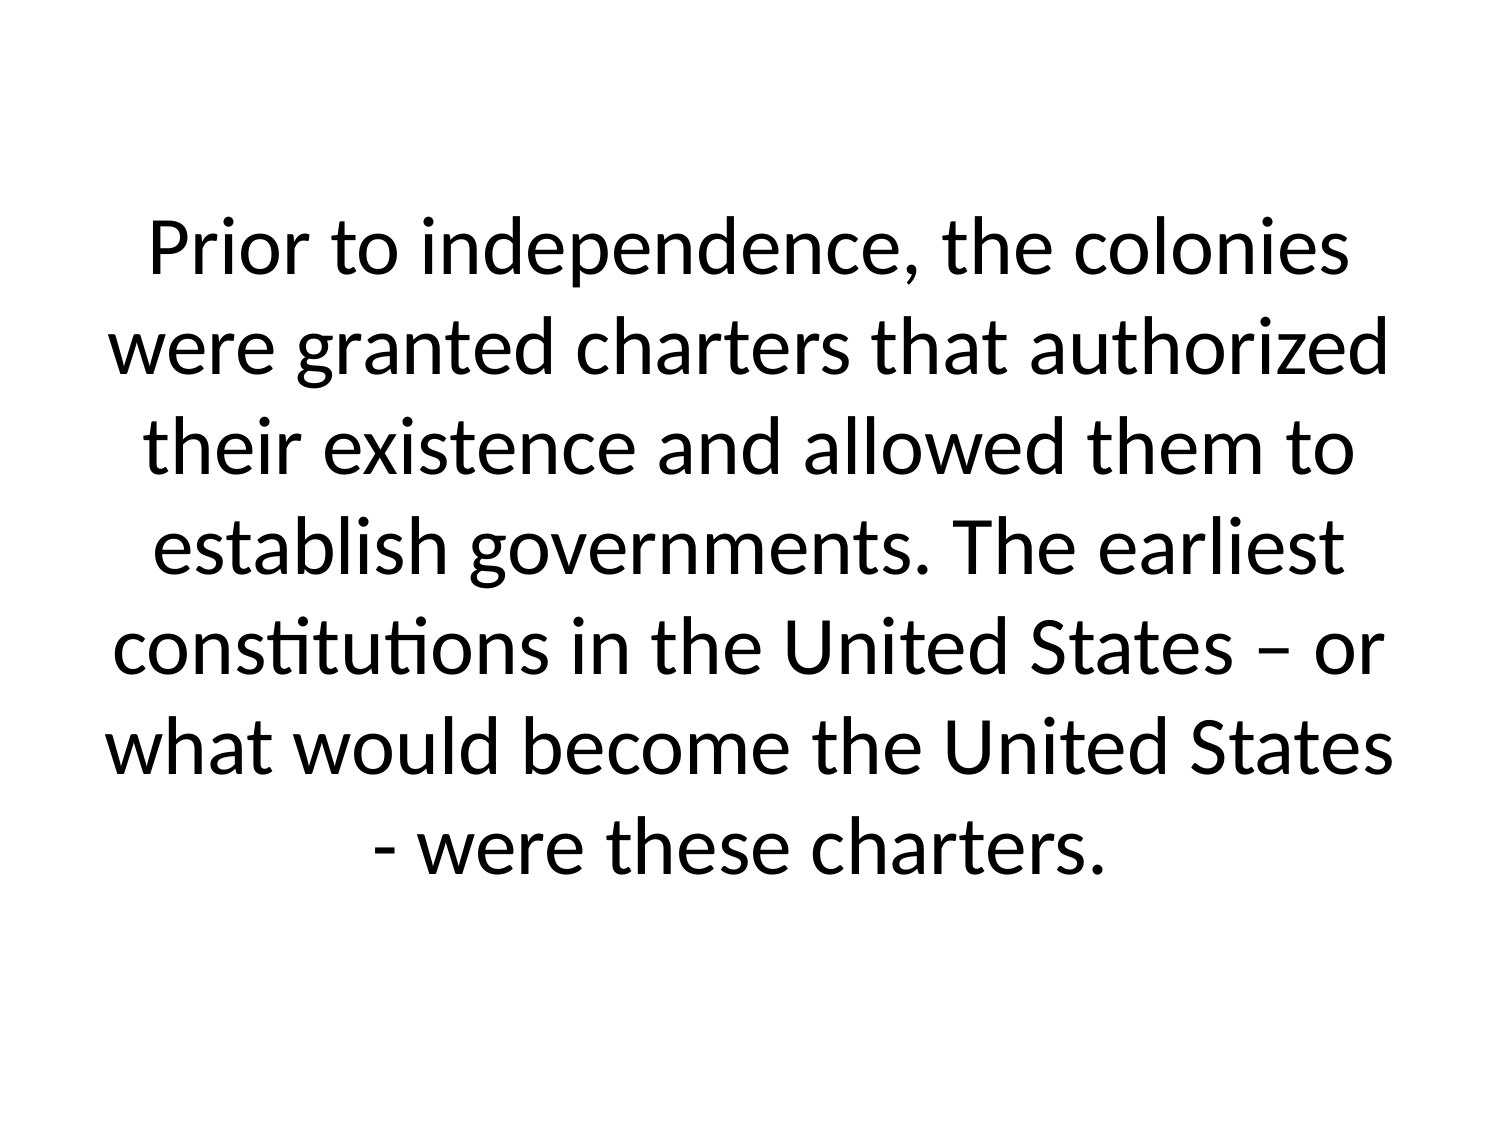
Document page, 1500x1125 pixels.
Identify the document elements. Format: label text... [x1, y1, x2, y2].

title Prior to independence, the colonies were granted charters that authorized their existence and allowed them to establish governments. The earliest constitutions in the United States – or what would become the United States - were these charters. [75, 45, 1425, 1038]
